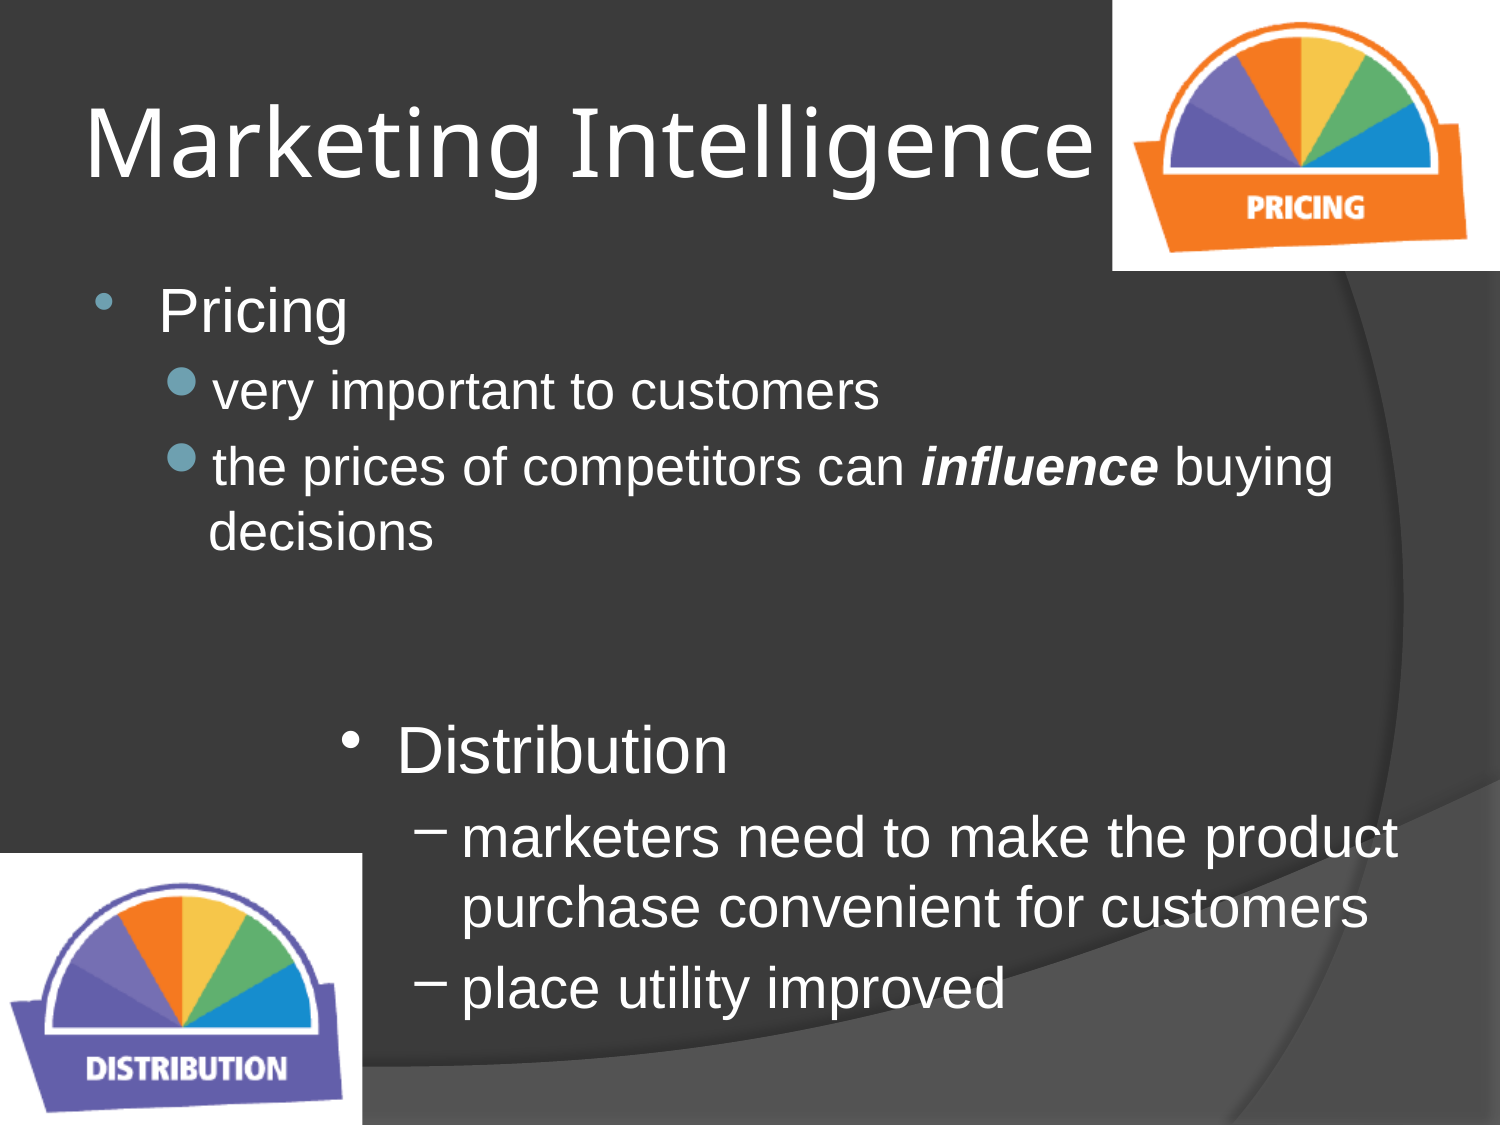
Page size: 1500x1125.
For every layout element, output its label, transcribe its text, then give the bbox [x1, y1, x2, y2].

list Pricing very important to customers the prices of competitors can influence buying decisions [75, 262, 1438, 843]
title Marketing Intelligence [75, 45, 1103, 233]
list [0, 852, 363, 1125]
picture [1112, 0, 1500, 271]
text_box Distribution marketers need to make the product purchase convenient for customers place utility improved [324, 699, 1463, 1063]
